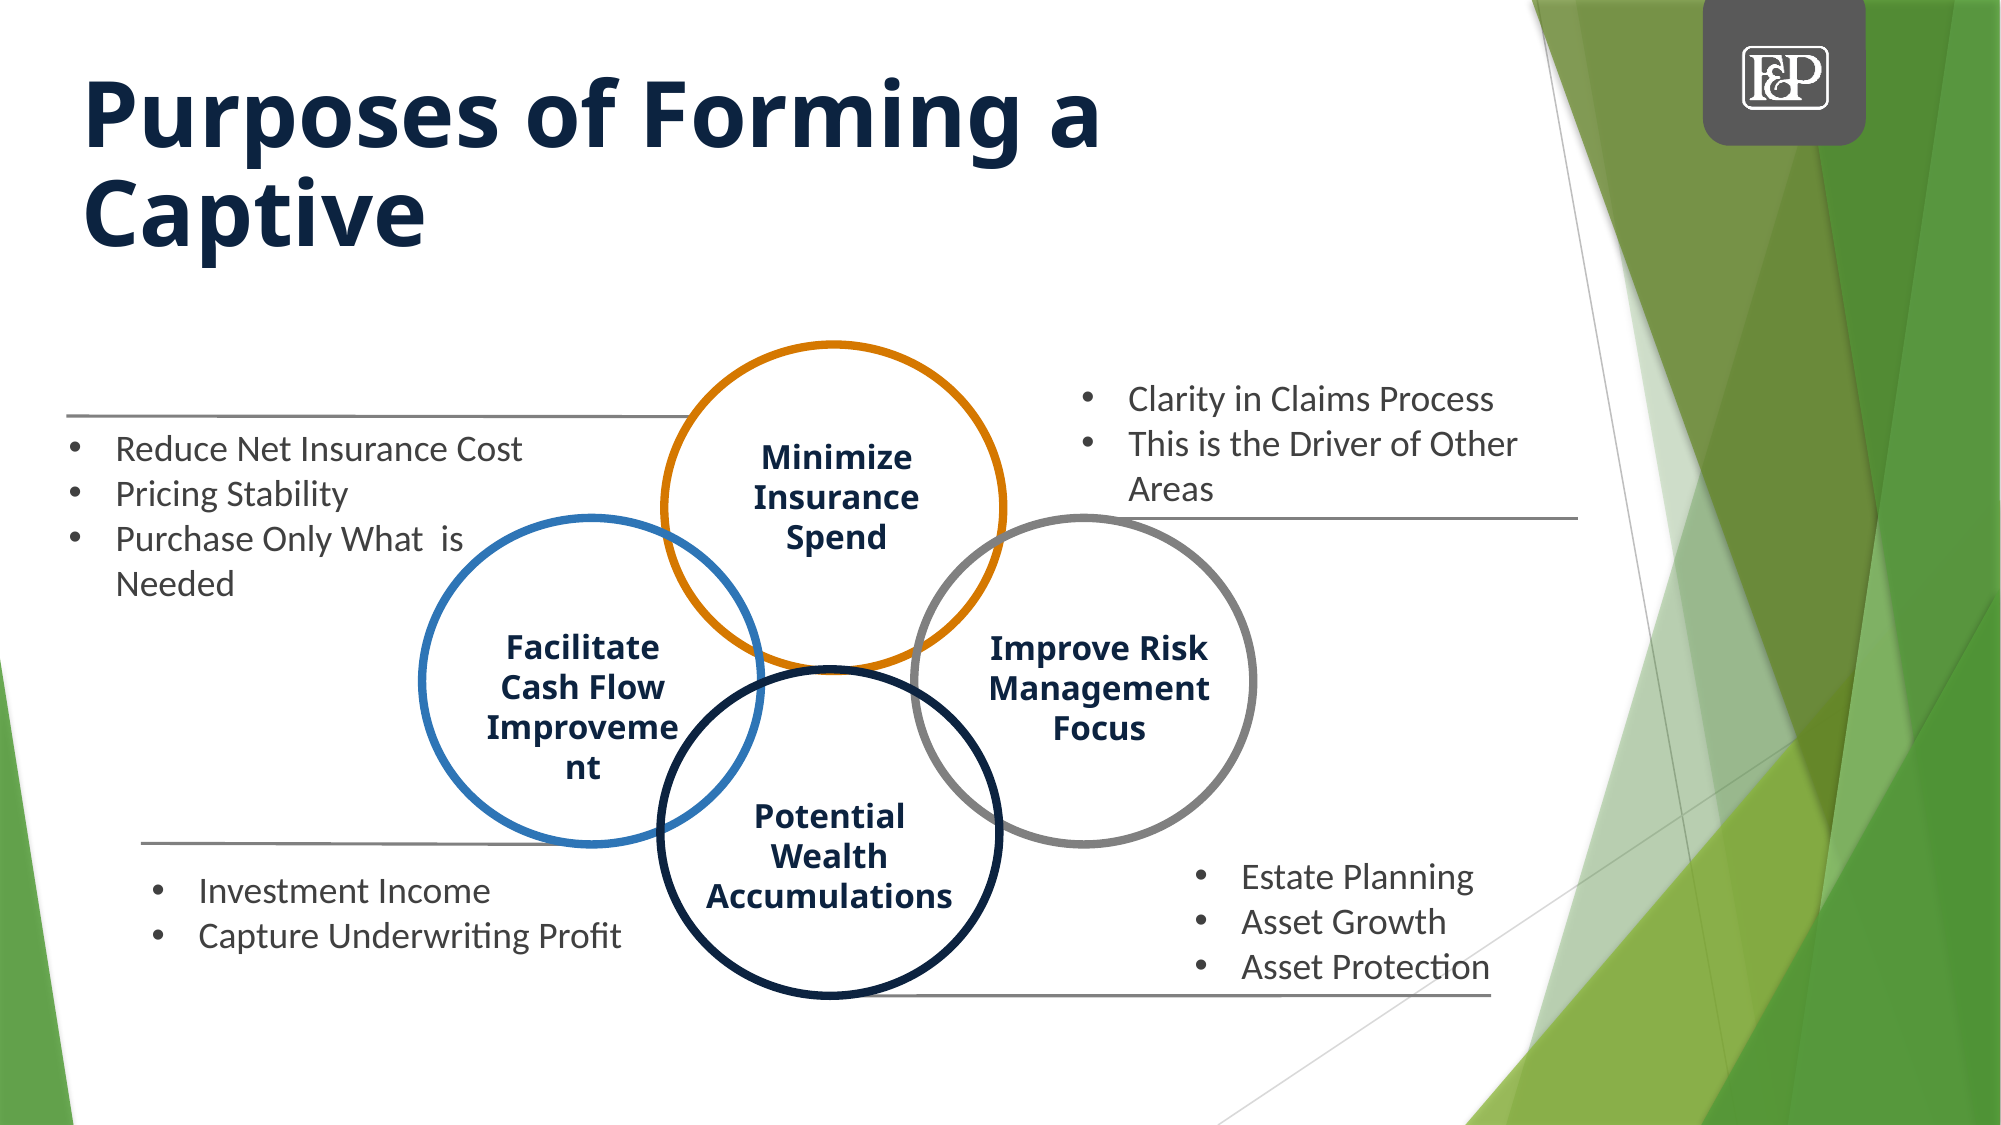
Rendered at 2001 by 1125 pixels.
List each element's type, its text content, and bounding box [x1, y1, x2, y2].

text_box [914, 518, 1254, 753]
text_box Potential Wealth Accumulations [675, 787, 984, 923]
text_box [1701, 0, 1868, 148]
picture [1727, 30, 1836, 122]
text_box Improve Risk Management Focus [963, 619, 1236, 755]
text_box [660, 794, 675, 899]
text_box Clarity in Claims Process This is the Driver of Other Areas [1066, 366, 1599, 517]
text_box Investment Income Capture Underwriting Profit [136, 859, 669, 964]
text_box [688, 923, 971, 996]
text_box Facilitate Cash Flow Improvement [471, 618, 695, 794]
text_box [664, 344, 1004, 670]
text_box Purposes of Forming a Captive [66, 58, 1382, 276]
text_box Minimize Insurance Spend [725, 428, 949, 564]
text_box Estate Planning Asset Growth Asset Protection [1179, 844, 1712, 995]
text_box Reduce Net Insurance Cost Pricing Stability Purchase Only What is Needed [53, 416, 586, 612]
text_box [695, 669, 1000, 901]
text_box [422, 517, 762, 845]
text_box [980, 755, 1235, 845]
